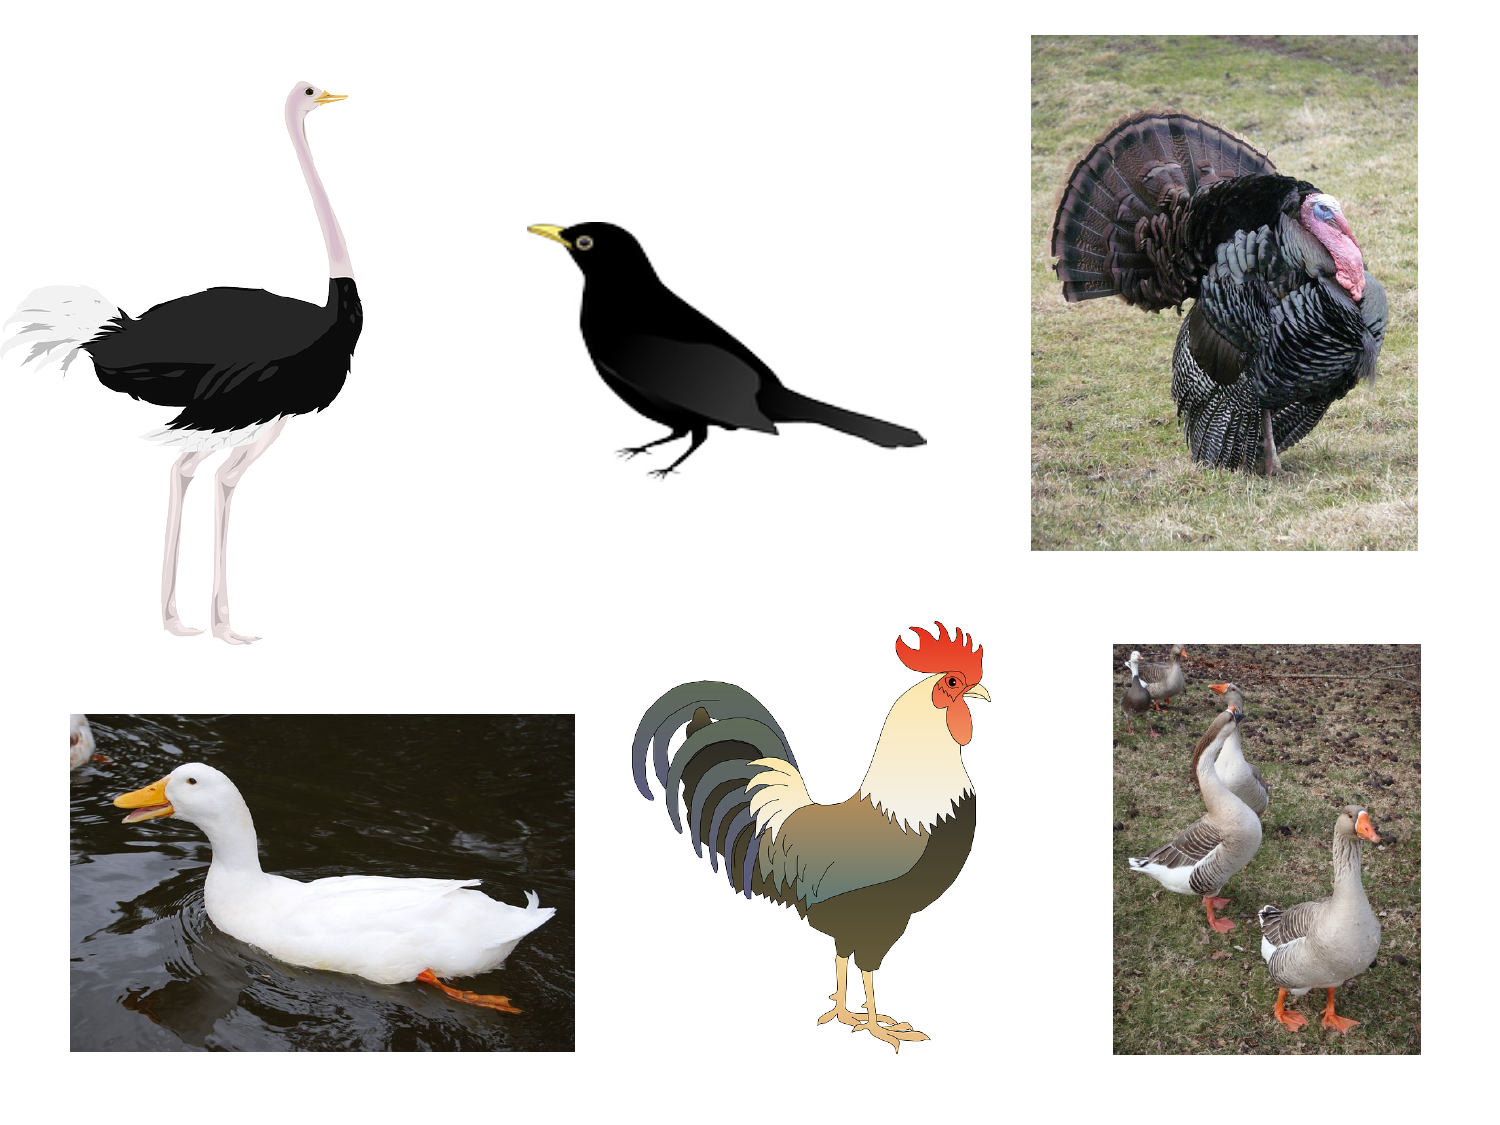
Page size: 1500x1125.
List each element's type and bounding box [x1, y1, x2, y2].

picture [1112, 643, 1422, 1056]
list [632, 620, 992, 1055]
picture [0, 81, 364, 646]
picture [69, 714, 575, 1053]
picture [1030, 34, 1419, 552]
picture [526, 222, 928, 483]
